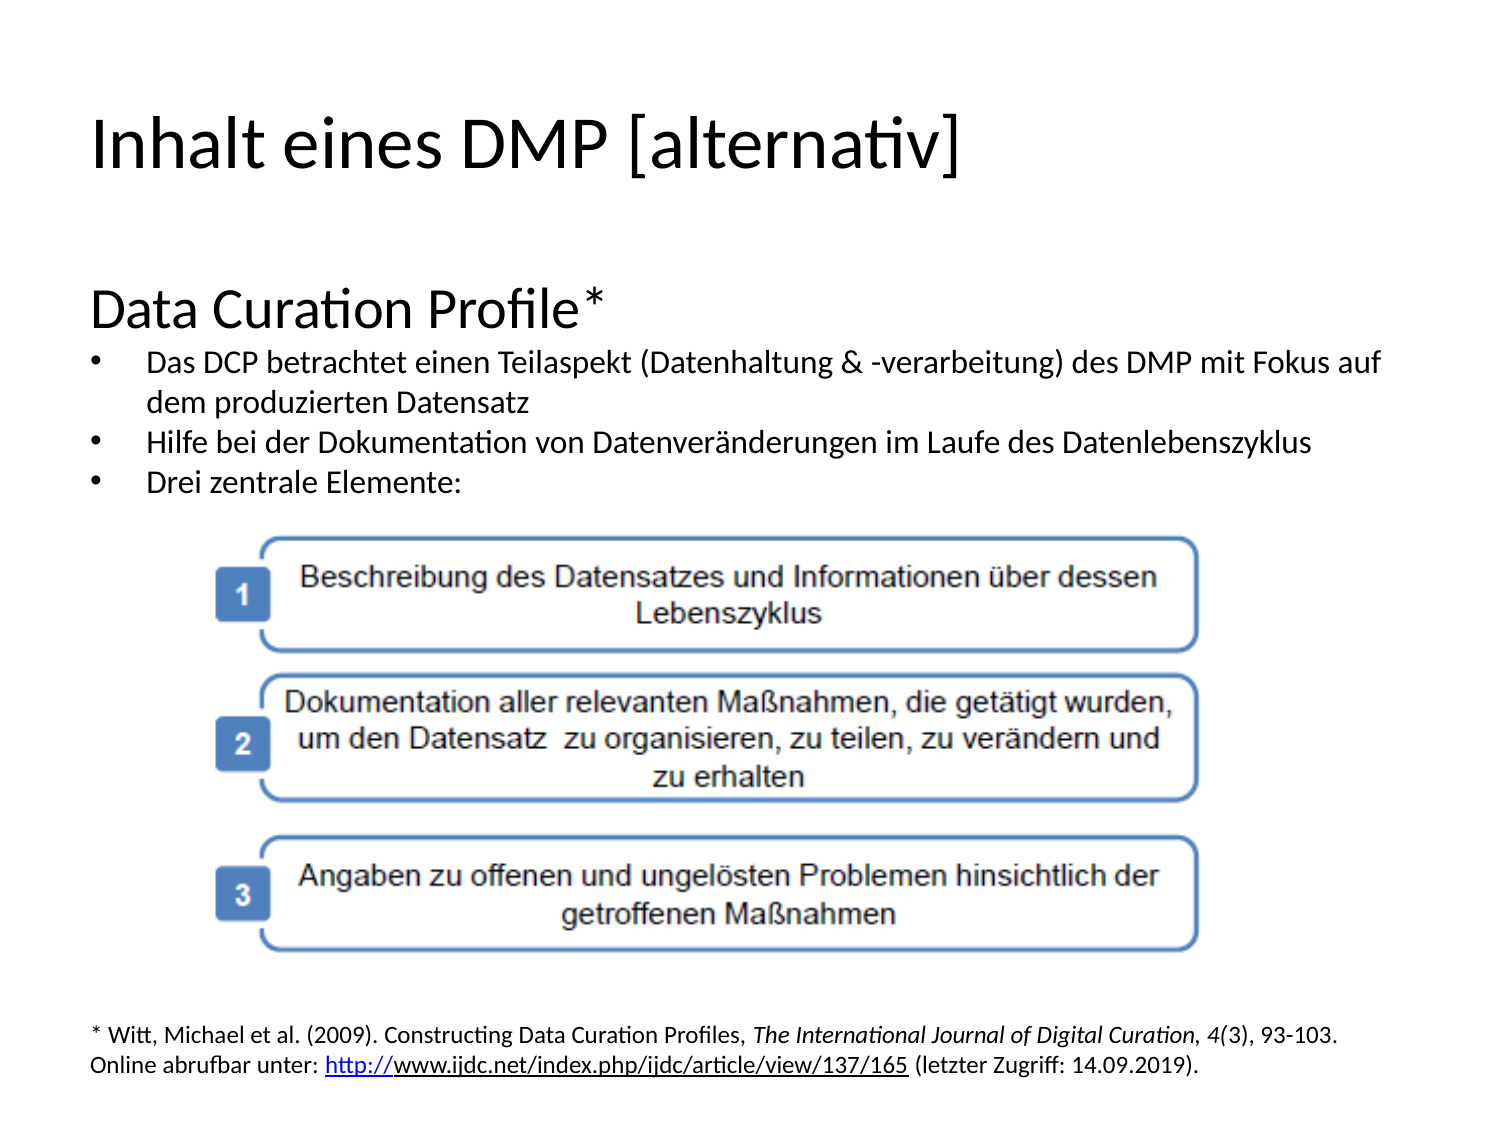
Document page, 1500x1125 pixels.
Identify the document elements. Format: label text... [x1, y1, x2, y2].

picture [201, 526, 1211, 959]
title Inhalt eines DMP [alternativ] [75, 45, 1425, 233]
list Data Curation Profile* Das DCP betrachtet einen Teilaspekt (Datenhaltung & -verarbeitung) des DMP mit Fokus auf dem produzierten Datensatz Hilfe bei der Dokumentation von Datenveränderungen im Laufe des Datenlebenszyklus Drei zentrale Elemente: * Witt, Michael et al. (2009). Constructing Data Curation Profiles, The International Journal of Digital Curation, 4(3), 93-103. Online abrufbar unter: http://www.ijdc.net/index.php/ijdc/article/view/137/165 (letzter Zugriff: 14.09.2019). [75, 262, 1425, 1087]
